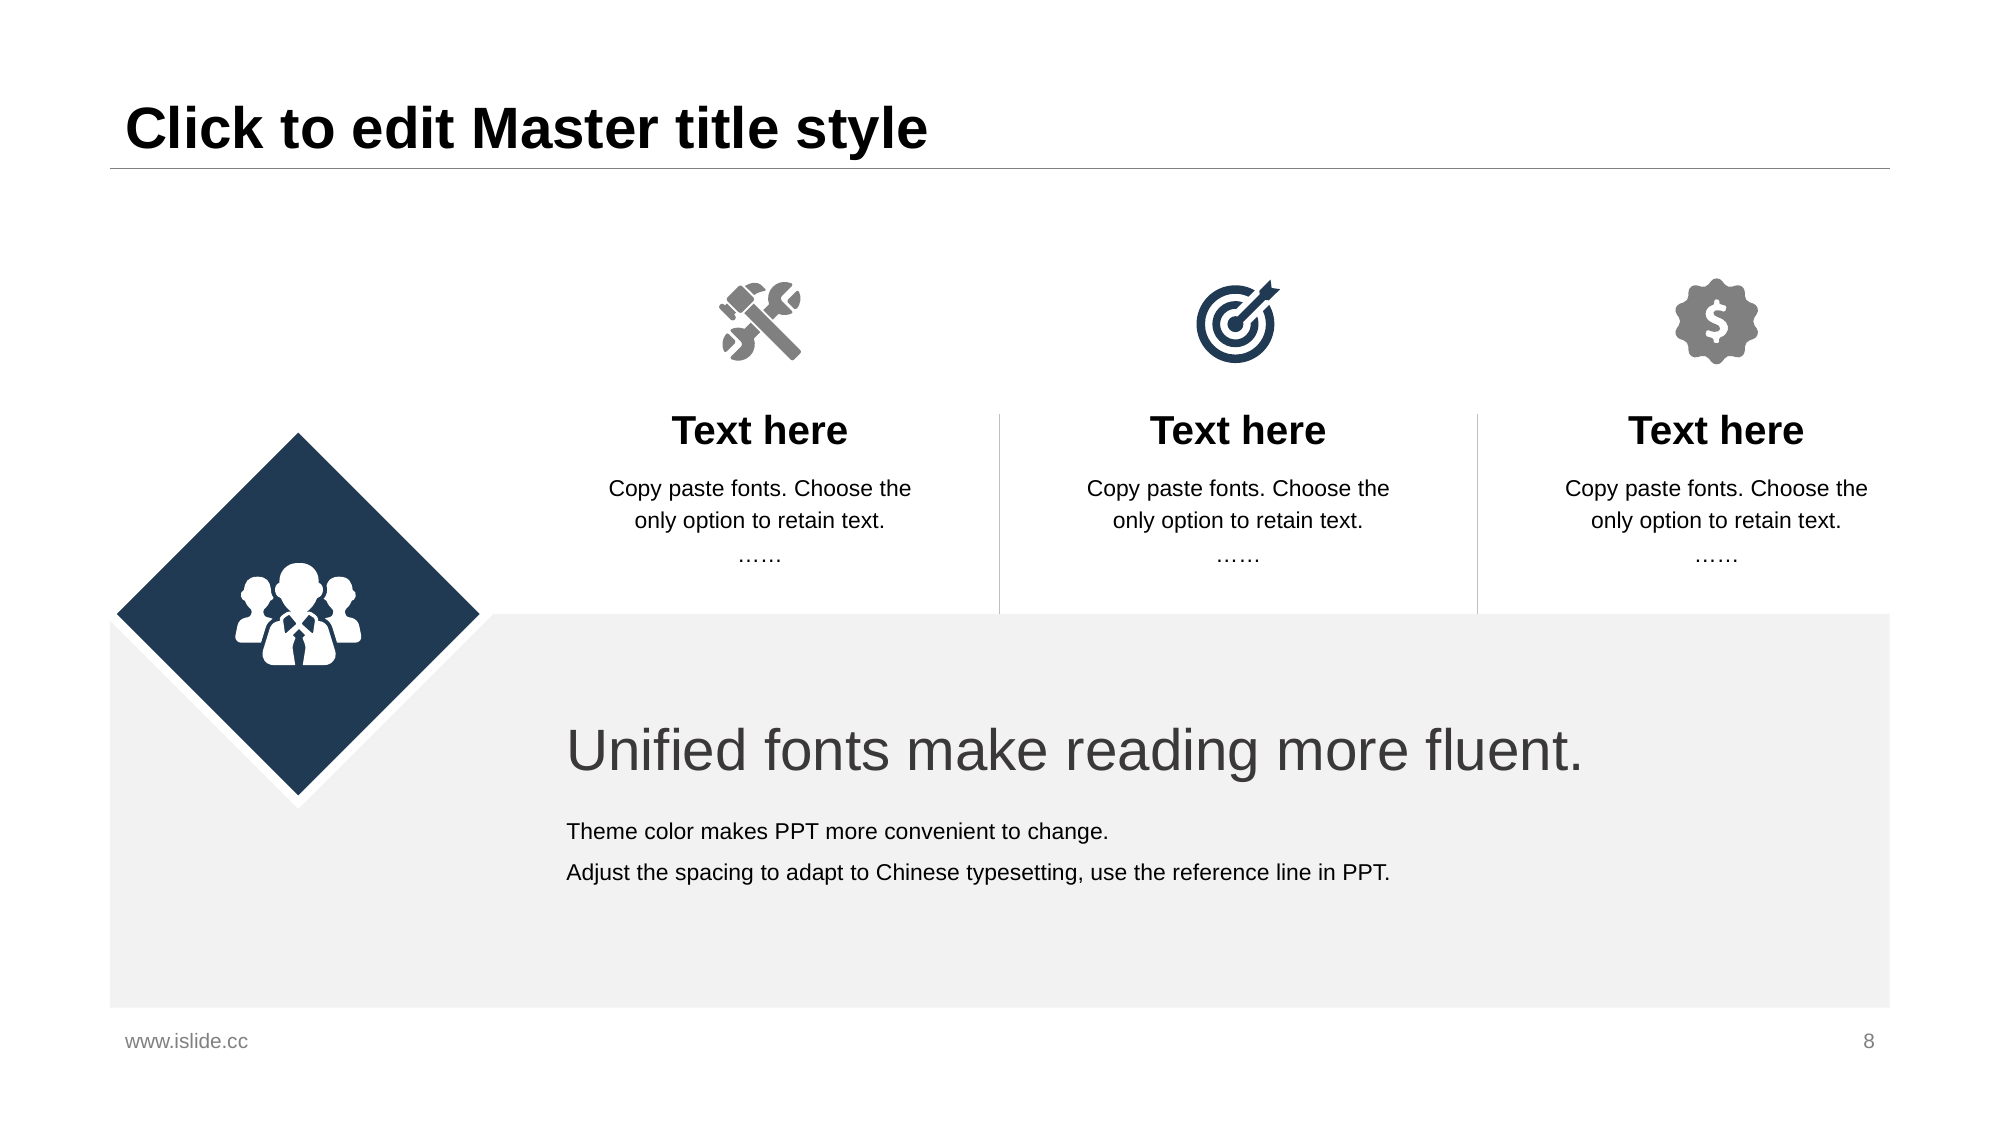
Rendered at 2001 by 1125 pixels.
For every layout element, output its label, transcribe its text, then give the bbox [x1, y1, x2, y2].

title Click to edit Master title style [109, 0, 1890, 169]
slide_number 8 [1412, 1023, 1890, 1058]
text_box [109, 277, 1890, 1008]
footer www.islide.cc [109, 1023, 790, 1058]
